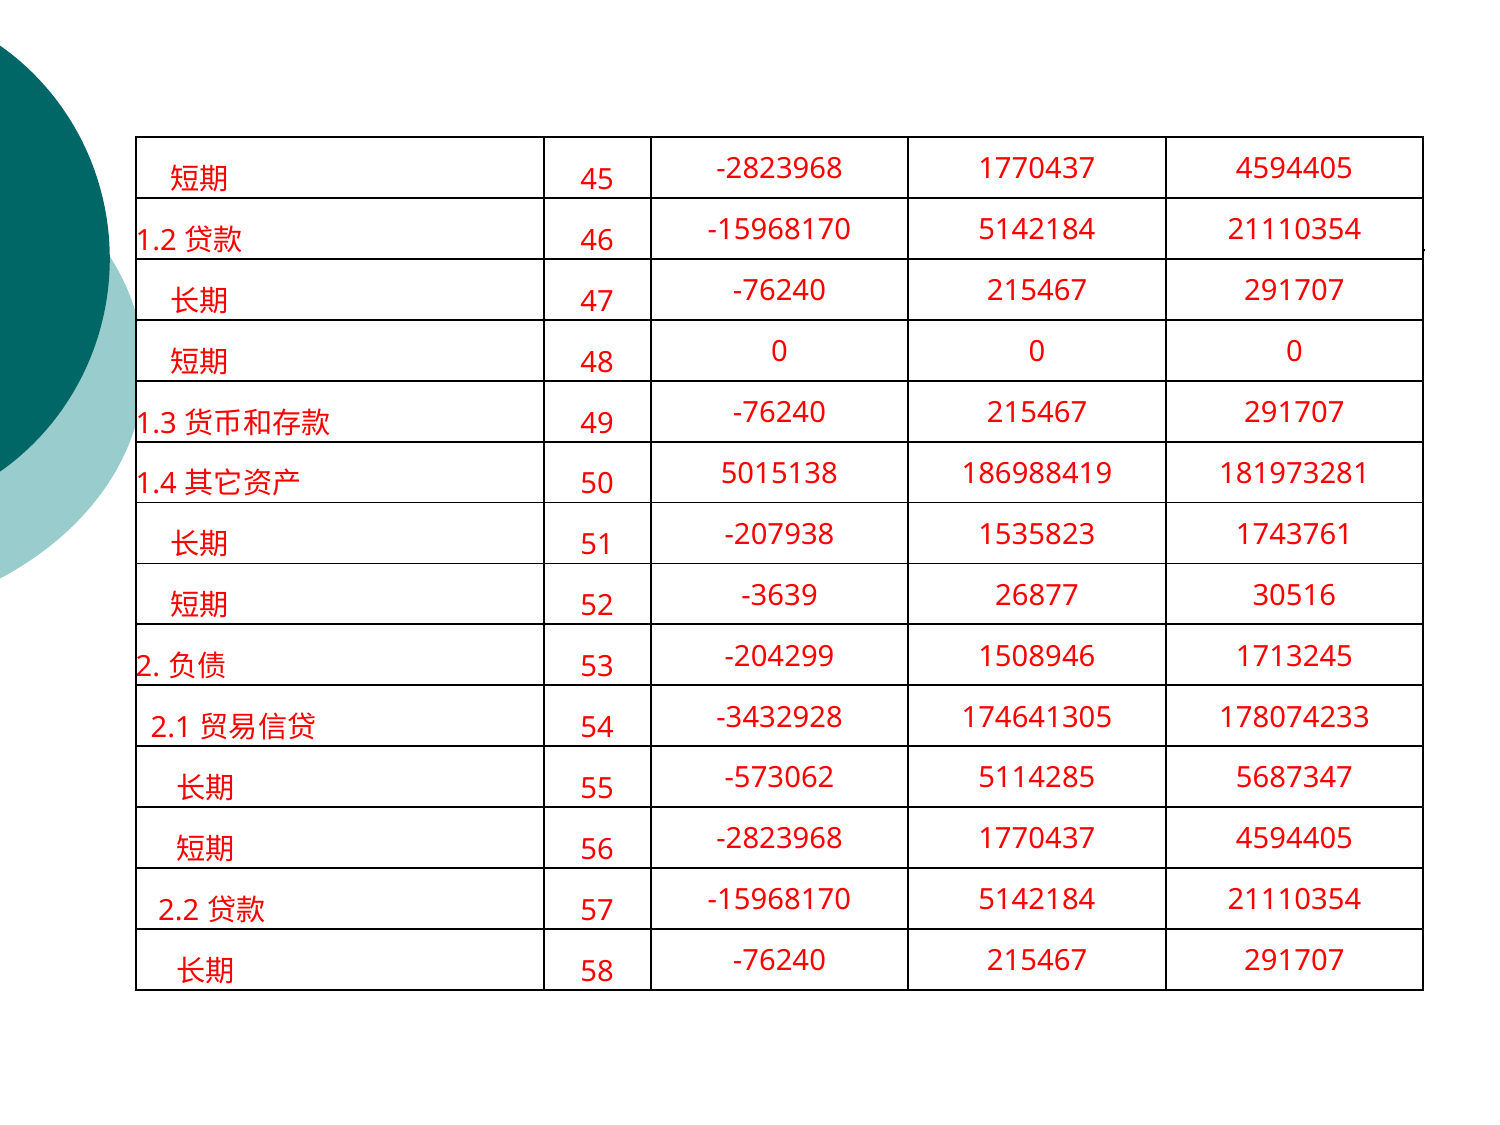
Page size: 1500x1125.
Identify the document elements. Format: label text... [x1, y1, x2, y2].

table_cell 174641305 [909, 686, 1165, 745]
table_header 4594405 [1167, 138, 1422, 197]
table_cell 52 [545, 564, 650, 623]
table_cell 1535823 [909, 503, 1165, 563]
table_cell 215467 [909, 382, 1165, 441]
table_cell 短期 [137, 808, 543, 867]
table_cell 48 [545, 321, 650, 380]
table_cell -76240 [652, 382, 907, 441]
table_cell -76240 [652, 930, 907, 989]
table_header -2823968 [652, 138, 907, 197]
table_cell -15968170 [652, 199, 907, 258]
table_cell 215467 [909, 260, 1165, 319]
table_cell 57 [545, 869, 650, 928]
table_cell 30516 [1167, 564, 1422, 623]
table_cell 2.1贸易信贷 [137, 686, 543, 745]
table_cell 291707 [1167, 930, 1422, 989]
table_cell 54 [545, 686, 650, 745]
table_cell 2.负债 [137, 625, 543, 684]
table_cell 长期 [137, 503, 543, 563]
table_cell 1.3货币和存款 [137, 382, 543, 441]
table_cell -204299 [652, 625, 907, 684]
table_header 1770437 [909, 138, 1165, 197]
table_cell 1508946 [909, 625, 1165, 684]
table_cell 0 [652, 321, 907, 380]
table_cell -2823968 [652, 808, 907, 867]
table_cell 1743761 [1167, 503, 1422, 563]
table_cell 215467 [909, 930, 1165, 989]
table_cell 1.2贷款 [137, 199, 543, 258]
table_cell -3639 [652, 564, 907, 623]
table_cell -3432928 [652, 686, 907, 745]
table_cell 46 [545, 199, 650, 258]
table_cell 长期 [137, 260, 543, 319]
table_cell -76240 [652, 260, 907, 319]
table_header 短期 [137, 138, 543, 197]
table_cell 186988419 [909, 443, 1165, 502]
table_cell 短期 [137, 564, 543, 623]
table_cell 178074233 [1167, 686, 1422, 745]
table_cell 291707 [1167, 260, 1422, 319]
table_cell 49 [545, 382, 650, 441]
table_cell 1713245 [1167, 625, 1422, 684]
table_cell 21110354 [1167, 869, 1422, 928]
table_cell -207938 [652, 503, 907, 563]
table_cell 1.4其它资产 [137, 443, 543, 502]
table_cell 0 [909, 321, 1165, 380]
table_cell 4594405 [1167, 808, 1422, 867]
table_cell 2.2贷款 [137, 869, 543, 928]
table_cell 291707 [1167, 382, 1422, 441]
table_cell 5142184 [909, 199, 1165, 258]
table_header 45 [545, 138, 650, 197]
table_cell 181973281 [1167, 443, 1422, 502]
table_cell 5114285 [909, 747, 1165, 806]
table_cell 长期 [137, 930, 543, 989]
table_cell 1770437 [909, 808, 1165, 867]
table_cell 21110354 [1167, 199, 1422, 258]
table_cell 0 [1167, 321, 1422, 380]
table_cell 长期 [137, 747, 543, 806]
table_cell 55 [545, 747, 650, 806]
table_cell -573062 [652, 747, 907, 806]
table_cell 5015138 [652, 443, 907, 502]
table_cell 58 [545, 930, 650, 989]
table_cell 50 [545, 443, 650, 502]
table_cell 26877 [909, 564, 1165, 623]
table_cell 47 [545, 260, 650, 319]
table_cell -15968170 [652, 869, 907, 928]
table_cell 51 [545, 503, 650, 563]
table_cell 53 [545, 625, 650, 684]
table_cell 短期 [137, 321, 543, 380]
table_cell 5142184 [909, 869, 1165, 928]
table_cell 5687347 [1167, 747, 1422, 806]
table_cell 56 [545, 808, 650, 867]
